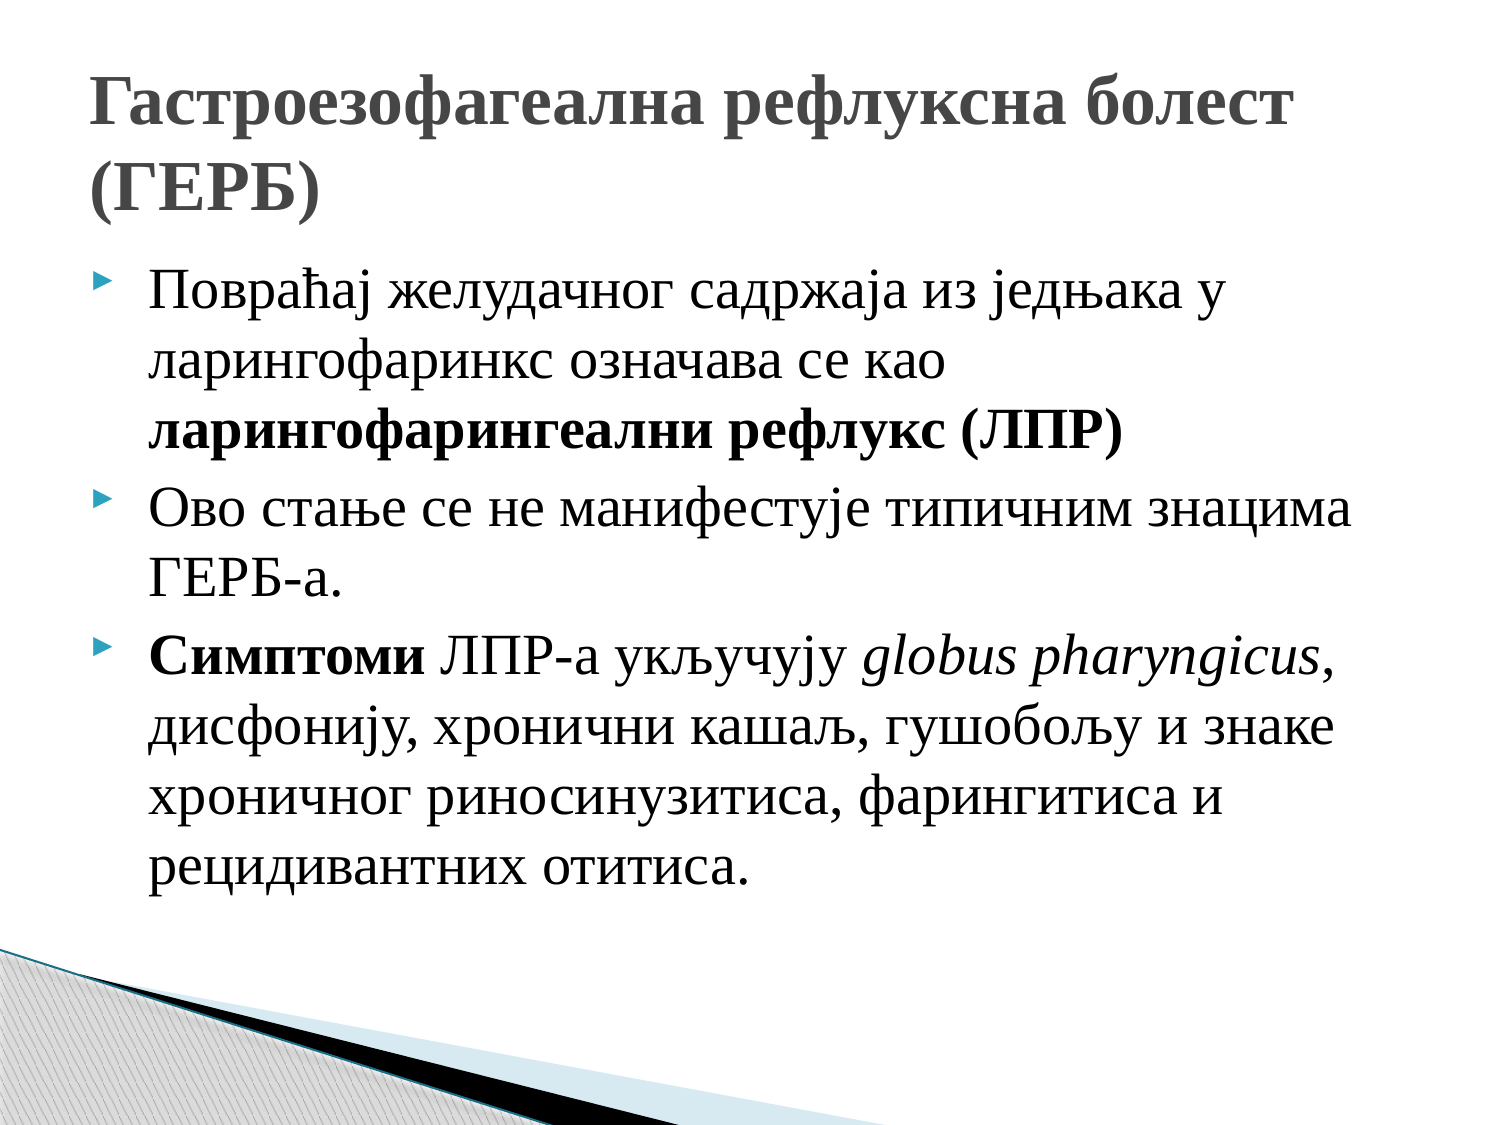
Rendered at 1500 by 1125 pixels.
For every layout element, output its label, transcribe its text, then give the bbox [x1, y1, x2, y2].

title Гастроезофагеална рефлуксна болест (ГЕРБ) [75, 45, 1425, 233]
list Повраћај желудачног садржаја из једњака у ларингофаринкс означава се као ларингофарингеални рефлукс (ЛПР) Ово стање се не манифестује типичним знацима ГЕРБ-а. Симптоми ЛПР-а укључују globus pharyngicus, дисфонију, хронични кашаљ, гушобољу и знаке хроничног риносинузитиса, фарингитиса и рецидивантних отитиса. [75, 243, 1425, 986]
